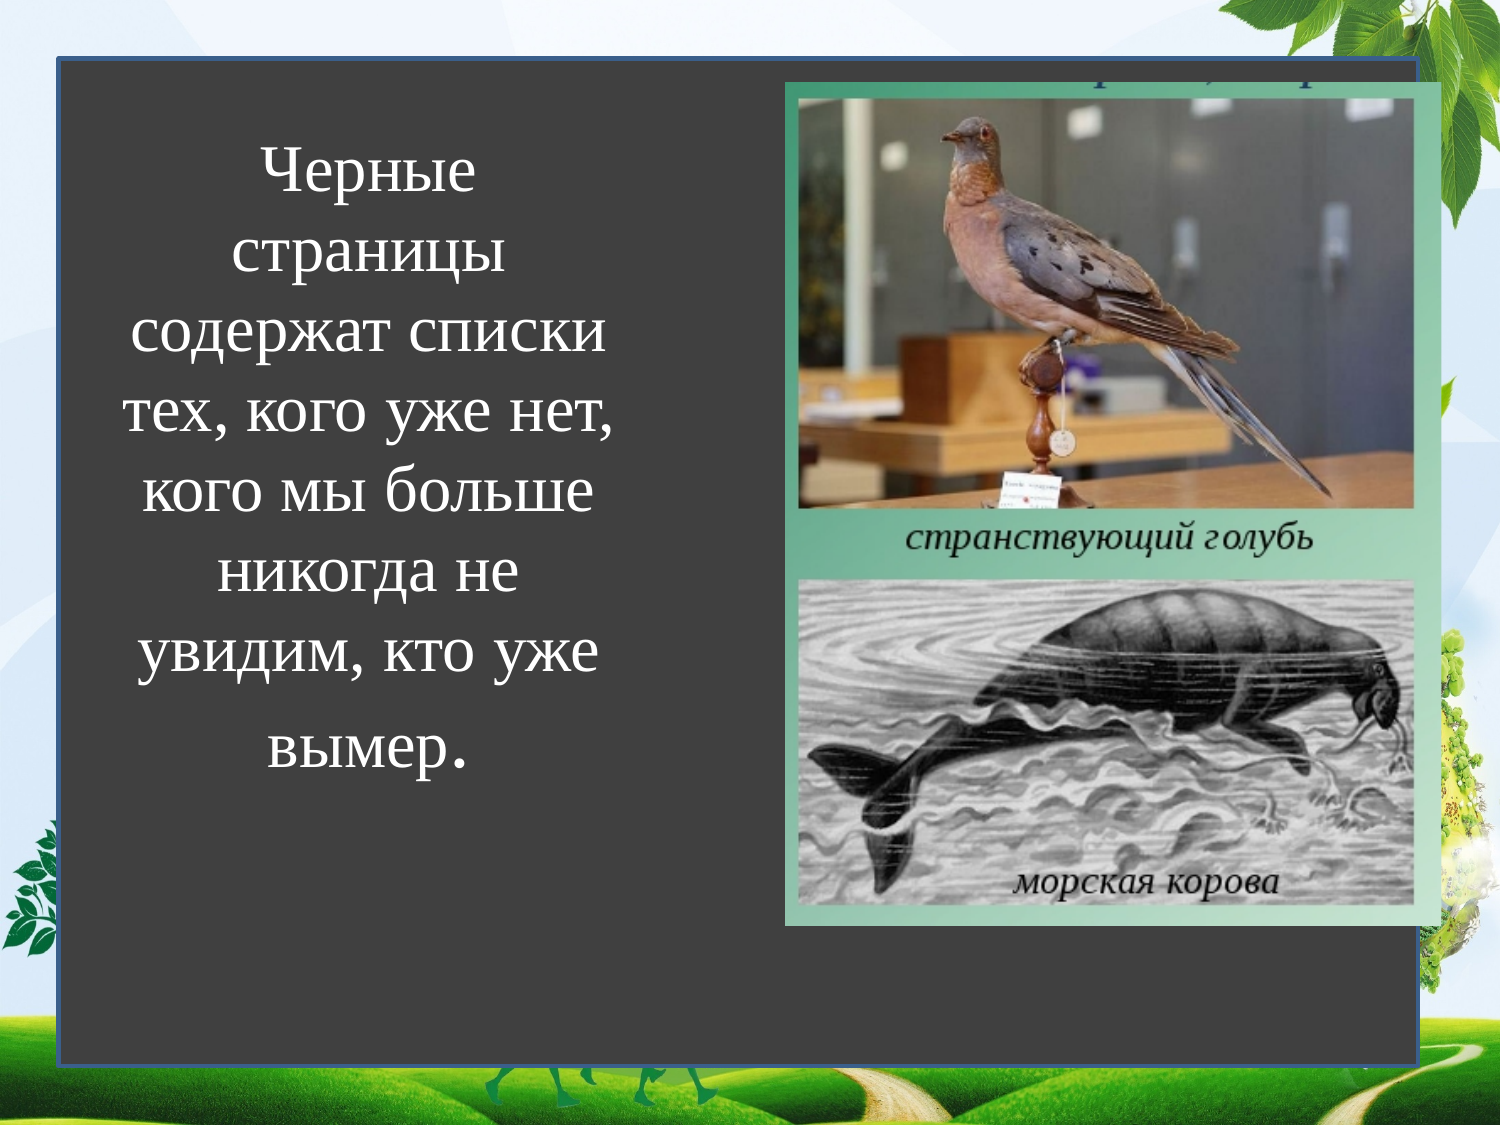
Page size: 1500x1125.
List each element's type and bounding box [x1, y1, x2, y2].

list [784, 81, 1442, 926]
picture [0, 0, 1500, 1125]
